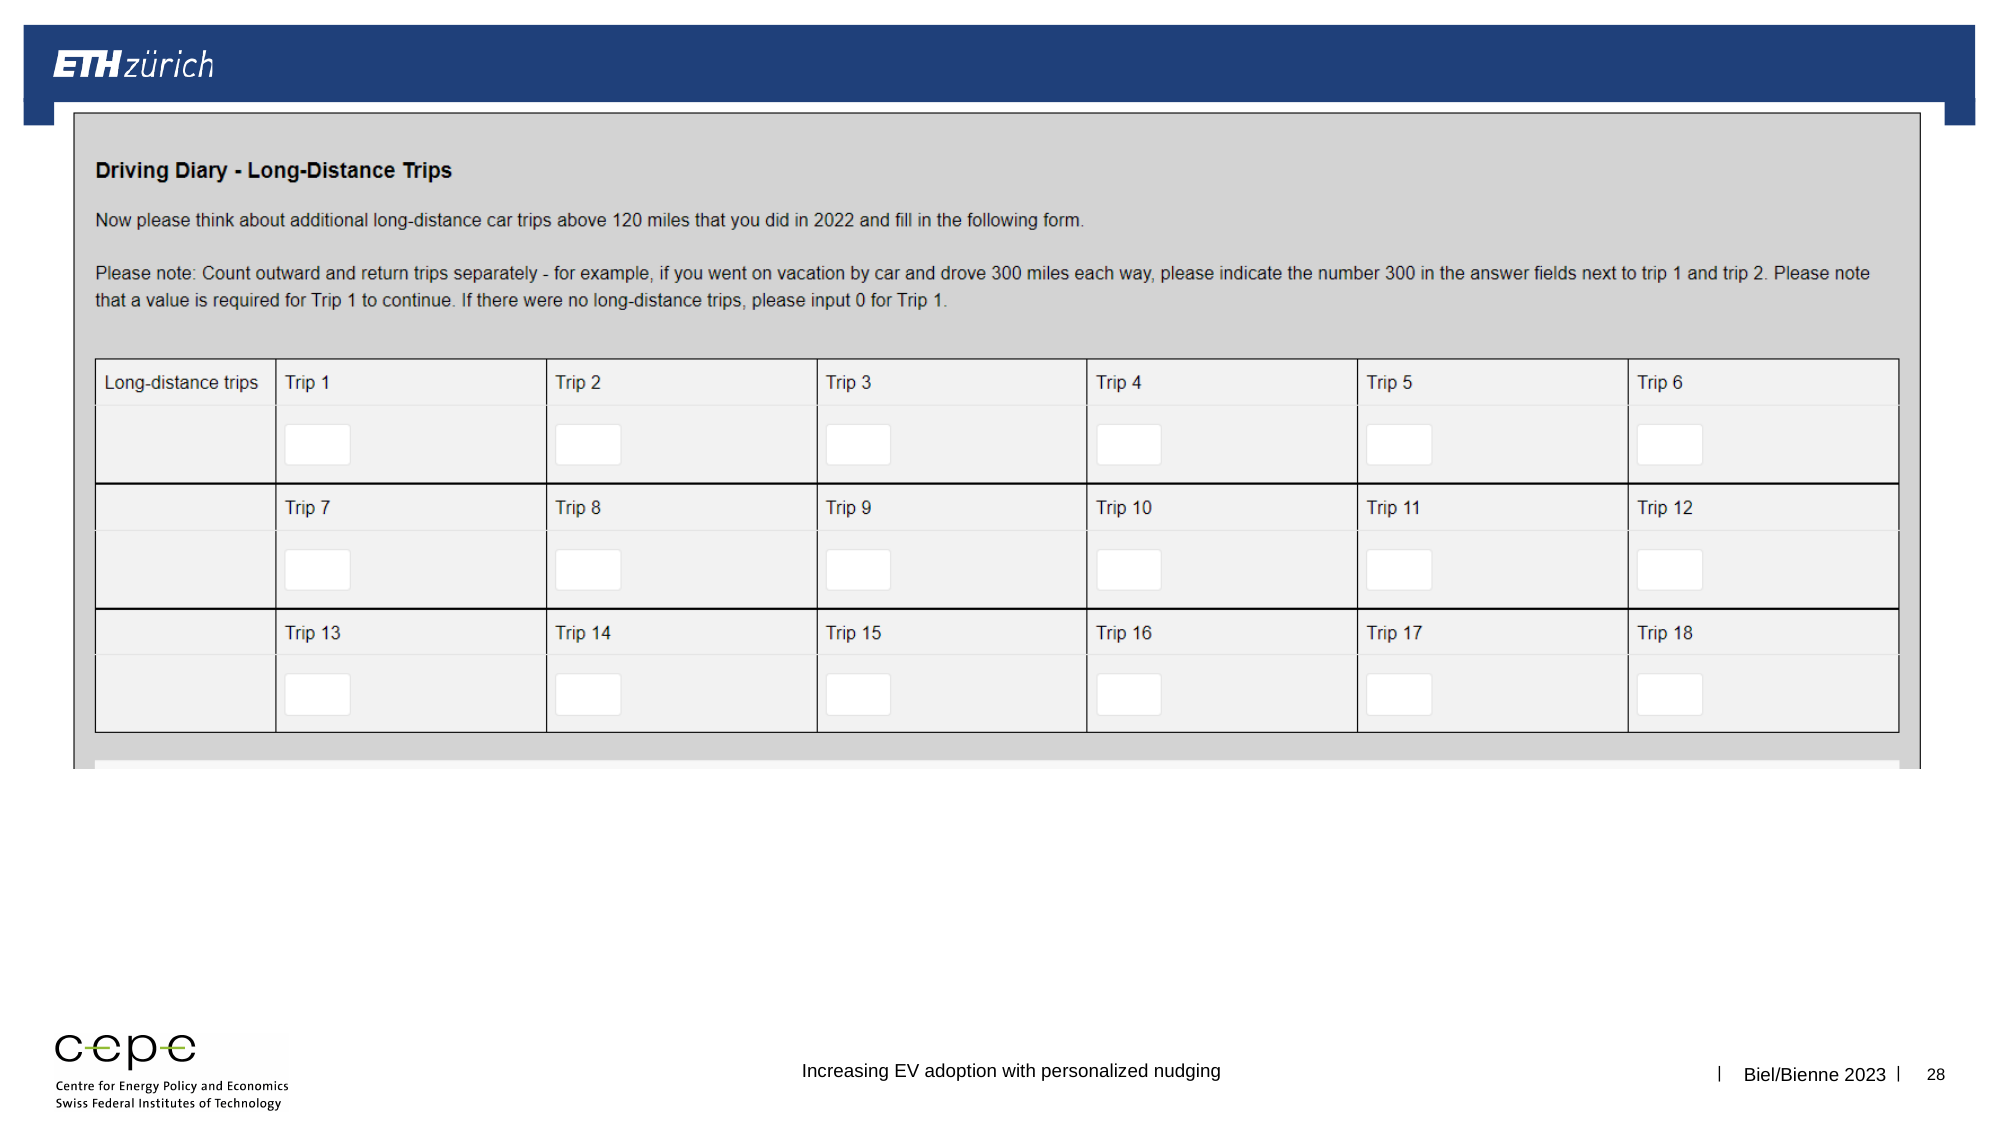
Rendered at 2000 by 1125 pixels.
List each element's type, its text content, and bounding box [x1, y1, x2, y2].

slide_number 28 [1906, 1034, 1966, 1112]
text_box Biel/Bienne 2023 [1728, 1054, 1906, 1125]
picture [69, 107, 1930, 769]
picture [54, 1033, 289, 1112]
text_box Increasing EV adoption with personalized nudging [787, 1051, 1709, 1125]
